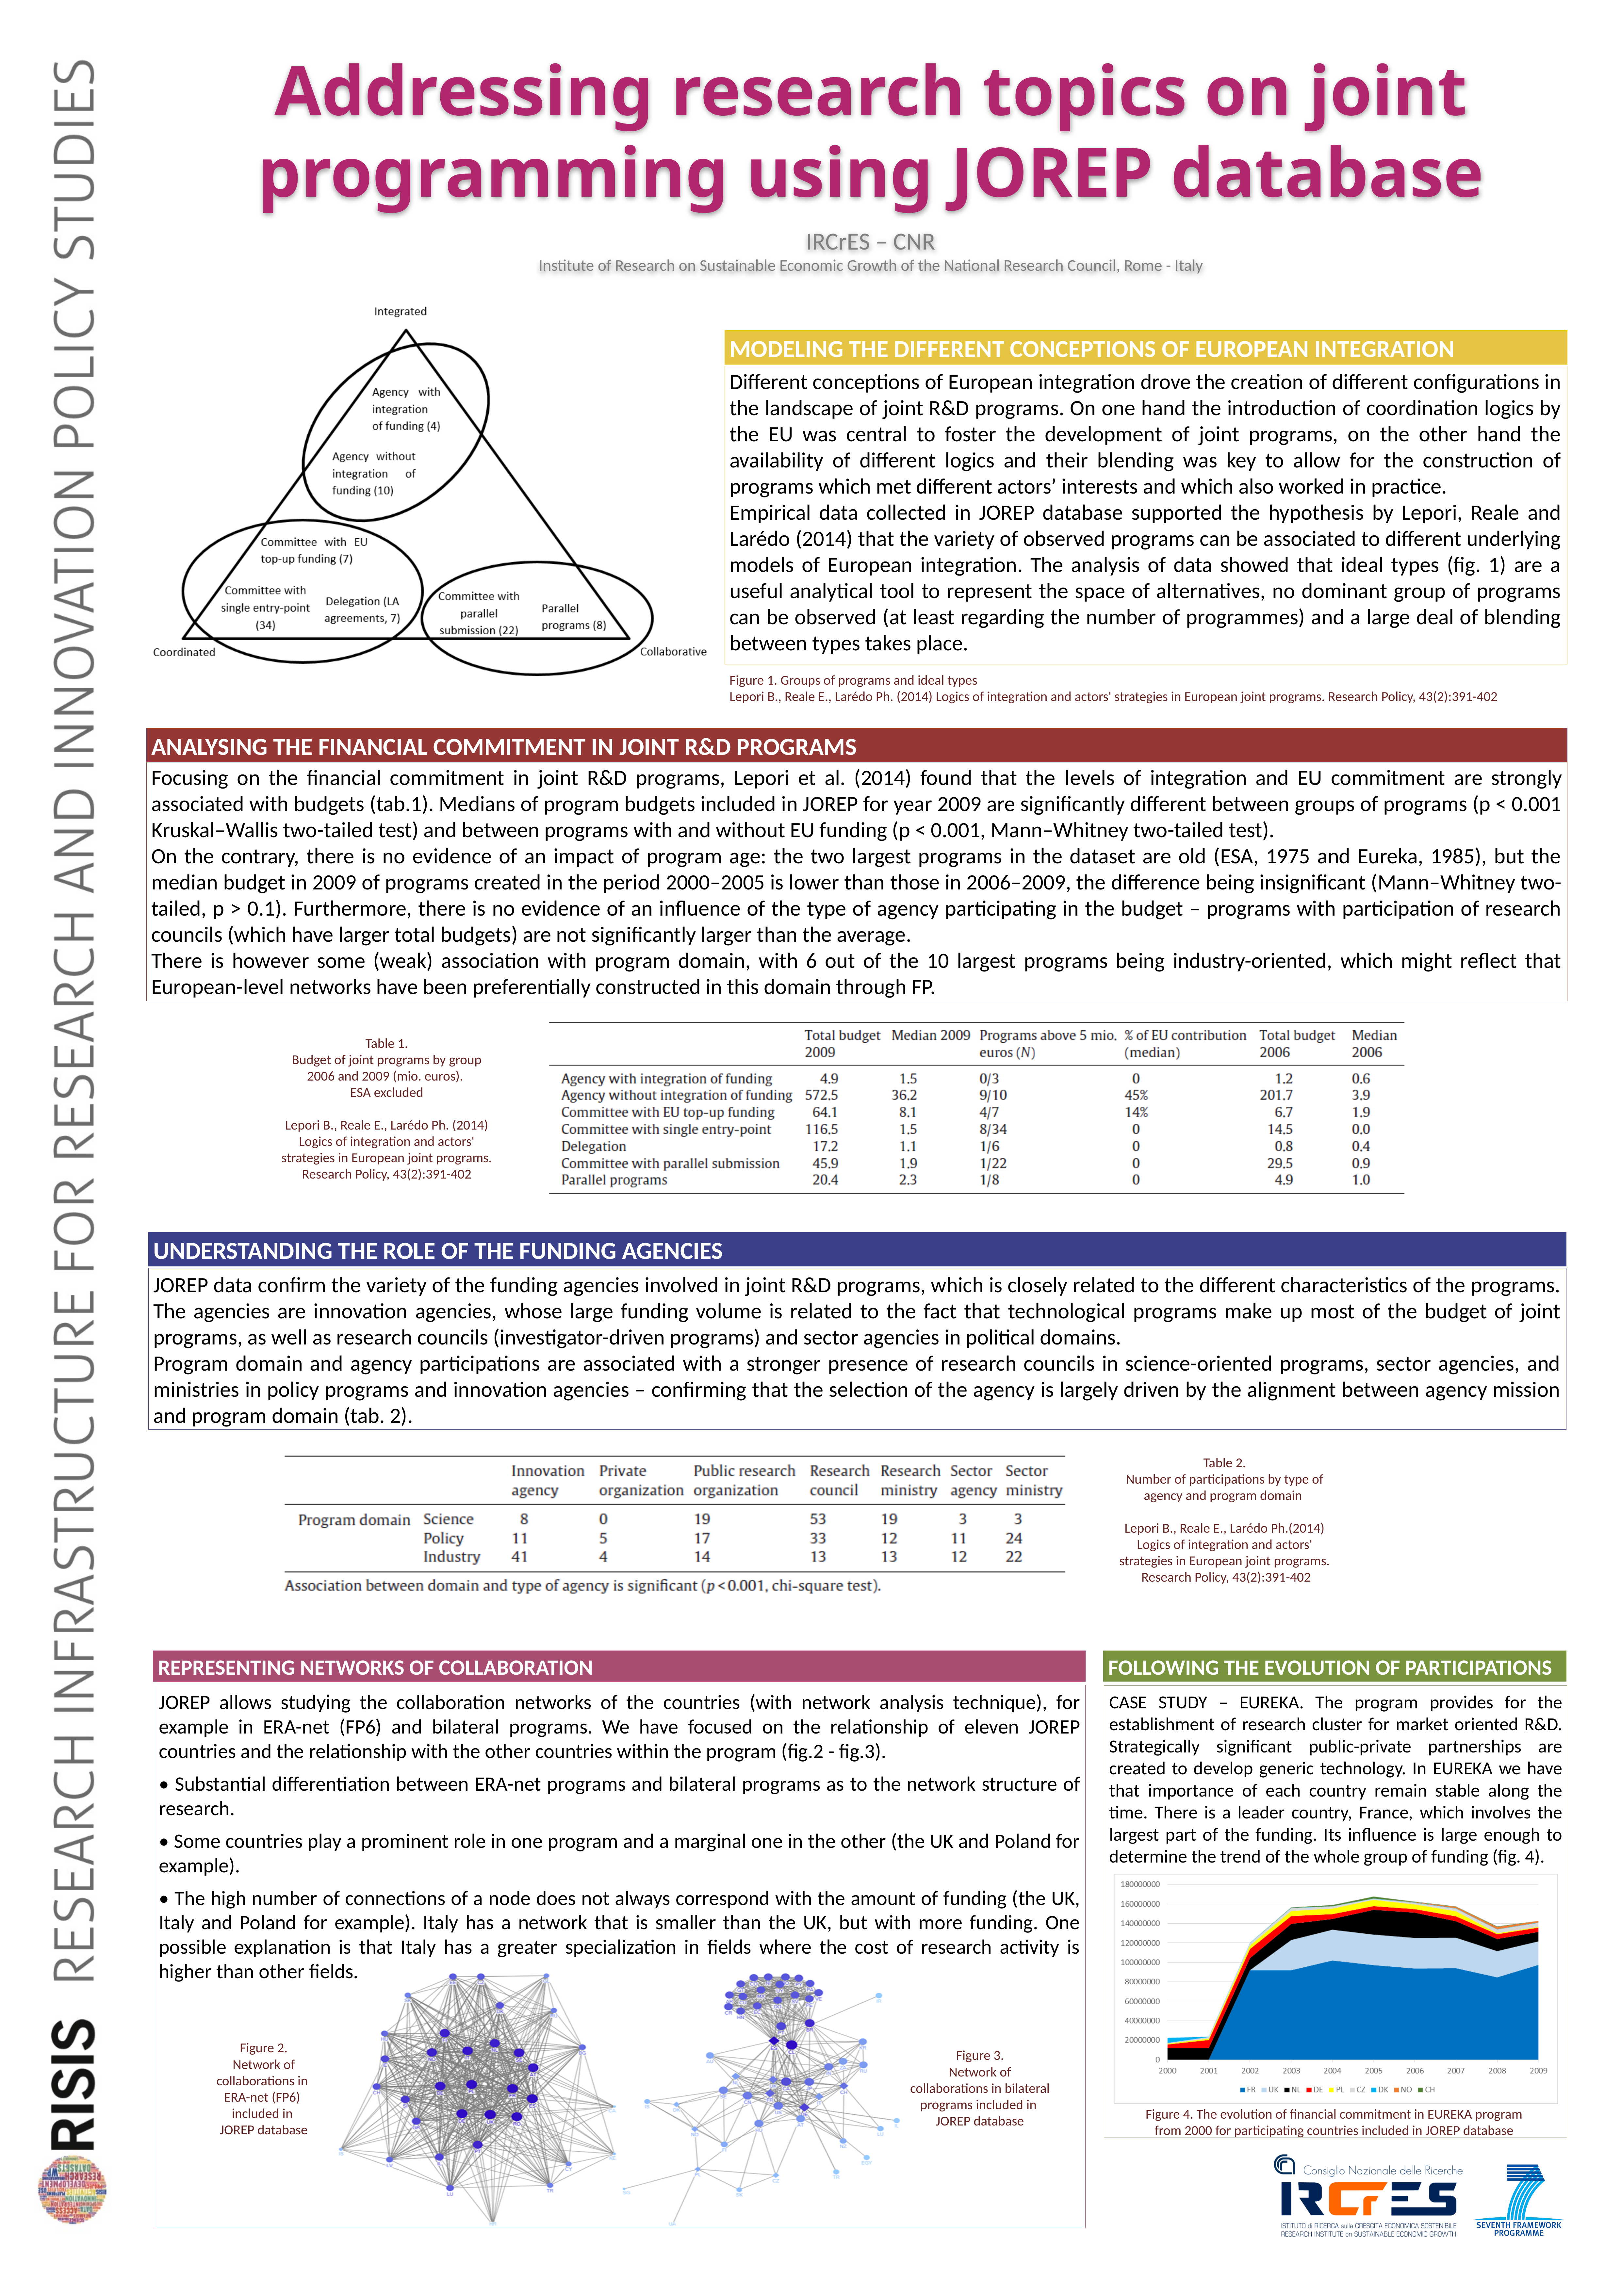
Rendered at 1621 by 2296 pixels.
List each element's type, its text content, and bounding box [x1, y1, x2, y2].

text_box UNDERSTANDING THE ROLE OF THE FUNDING AGENCIES [148, 1232, 1566, 1266]
picture [34, 55, 111, 2234]
text_box Figure 2. Network of collaborations in ERA-net (FP6) included in JOREP database [190, 2036, 315, 2140]
text_box REPRESENTING NETWORKS OF COLLABORATION [153, 1651, 1086, 1682]
picture [277, 1453, 1071, 1604]
text_box Addressing research topics on joint programming using JOREP database IRCrES – CNR Institute of Research on Sustainable Economic Growth of the National Research Council, Rome - Italy [150, 18, 1592, 303]
picture [1269, 2150, 1468, 2237]
text_box CASE STUDY – EUREKA. The program provides for the establishment of research cluster for market oriented R&D. Strategically significant public-private partnerships are created to develop generic technology. In EUREKA we have that importance of each country remain stable along the time. There is a leader country, France, which involves the largest part of the funding. Its influence is large enough to determine the trend of the whole group of funding (fig. 4). [1105, 1687, 1568, 1869]
text_box Different conceptions of European integration drove the creation of different configurations in the landscape of joint R&D programs. On one hand the introduction of coordination logics by the EU was central to foster the development of joint programs, on the other hand the availability of different logics and their blending was key to allow for the construction of programs which met different actors’ interests and which also worked in practice. Empirical data collected in JOREP database supported the hypothesis by Lepori, Reale and Larédo (2014) that the variety of observed programs can be associated to different underlying models of European integration. The analysis of data showed that ideal types (fig. 1) are a useful analytical tool to represent the space of alternatives, no dominant group of programs can be observed (at least regarding the number of programmes) and a large deal of blending between types takes place. Figure 1. Groups of programs and ideal types Lepori B., Reale E., Larédo Ph. (2014) Logics of integration and actors' strategies in European joint programs. Research Policy, 43(2):391-402 [725, 668, 1566, 728]
text_box [1104, 1685, 1567, 2138]
text_box ANALYSING THE FINANCIAL COMMITMENT IN JOINT R&D PROGRAMS [146, 728, 1567, 761]
text_box FOLLOWING THE EVOLUTION OF PARTICIPATIONS [1103, 1651, 1566, 1682]
text_box JOREP data confirm the variety of the funding agencies involved in joint R&D programs, which is closely related to the different characteristics of the programs. The agencies are innovation agencies, whose large funding volume is related to the fact that technological programs make up most of the budget of joint programs, as well as research councils (investigator-driven programs) and sector agencies in political domains. Program domain and agency participations are associated with a stronger presence of research councils in science-oriented programs, sector agencies, and ministries in policy programs and innovation agencies – confirming that the selection of the agency is largely driven by the alignment between agency mission and program domain (tab. 2). [148, 1268, 1566, 1430]
picture [148, 300, 712, 680]
picture [1469, 2160, 1568, 2240]
picture [544, 1014, 1415, 1205]
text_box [725, 330, 1568, 664]
text_box [153, 1685, 1086, 2228]
picture [1114, 1874, 1558, 2104]
text_box Focusing on the financial commitment in joint R&D programs, Lepori et al. (2014) found that the levels of integration and EU commitment are strongly associated with budgets (tab.1). Medians of program budgets included in JOREP for year 2009 are significantly different between groups of programs (p < 0.001 Kruskal–Wallis two-tailed test) and between programs with and without EU funding (p < 0.001, Mann–Whitney two-tailed test). On the contrary, there is no evidence of an impact of program age: the two largest programs in the dataset are old (ESA, 1975 and Eureka, 1985), but the median budget in 2009 of programs created in the period 2000–2005 is lower than those in 2006–2009, the difference being insignificant (Mann–Whitney two-tailed, p > 0.1). Furthermore, there is no evidence of an influence of the type of agency participating in the budget – programs with participation of research councils (which have larger total budgets) are not significantly larger than the average. There is however some (weak) association with program domain, with 6 out of the 10 largest programs being industry-oriented, which might reflect that European-level networks have been preferentially constructed in this domain through FP. [146, 761, 1567, 1001]
picture [317, 1955, 921, 2231]
text_box Figure 3. Network of collaborations in bilateral programs included in JOREP database [924, 2044, 1055, 2131]
text_box Table 2. Number of participations by type of agency and program domain Lepori B., Reale E., Larédo Ph.(2014) Logics of integration and actors' strategies in European joint programs. Research Policy, 43(2):391-402 [1114, 1451, 1335, 1587]
text_box JOREP allows studying the collaboration networks of the countries (with network analysis technique), for example in ERA-net (FP6) and bilateral programs. We have focused on the relationship of eleven JOREP countries and the relationship with the other countries within the program (fig.2 - fig.3). • Substantial differentiation between ERA-net programs and bilateral programs as to the network structure of research. • Some countries play a prominent role in one program and a marginal one in the other (the UK and Poland for example). • The high number of connections of a node does not always correspond with the amount of funding (the UK, Italy and Poland for example). Italy has a network that is smaller than the UK, but with more funding. One possible explanation is that Italy has a greater specialization in fields where the cost of research activity is higher than other fields. [154, 1686, 1086, 1985]
text_box Figure 4. The evolution of financial commitment in EUREKA program from 2000 for participating countries included in JOREP database [1113, 2106, 1558, 2140]
text_box Table 1. Budget of joint programs by group 2006 and 2009 (mio. euros). ESA excluded Lepori B., Reale E., Larédo Ph. (2014) Logics of integration and actors' strategies in European joint programs. Research Policy, 43(2):391-402 [276, 1032, 497, 1184]
